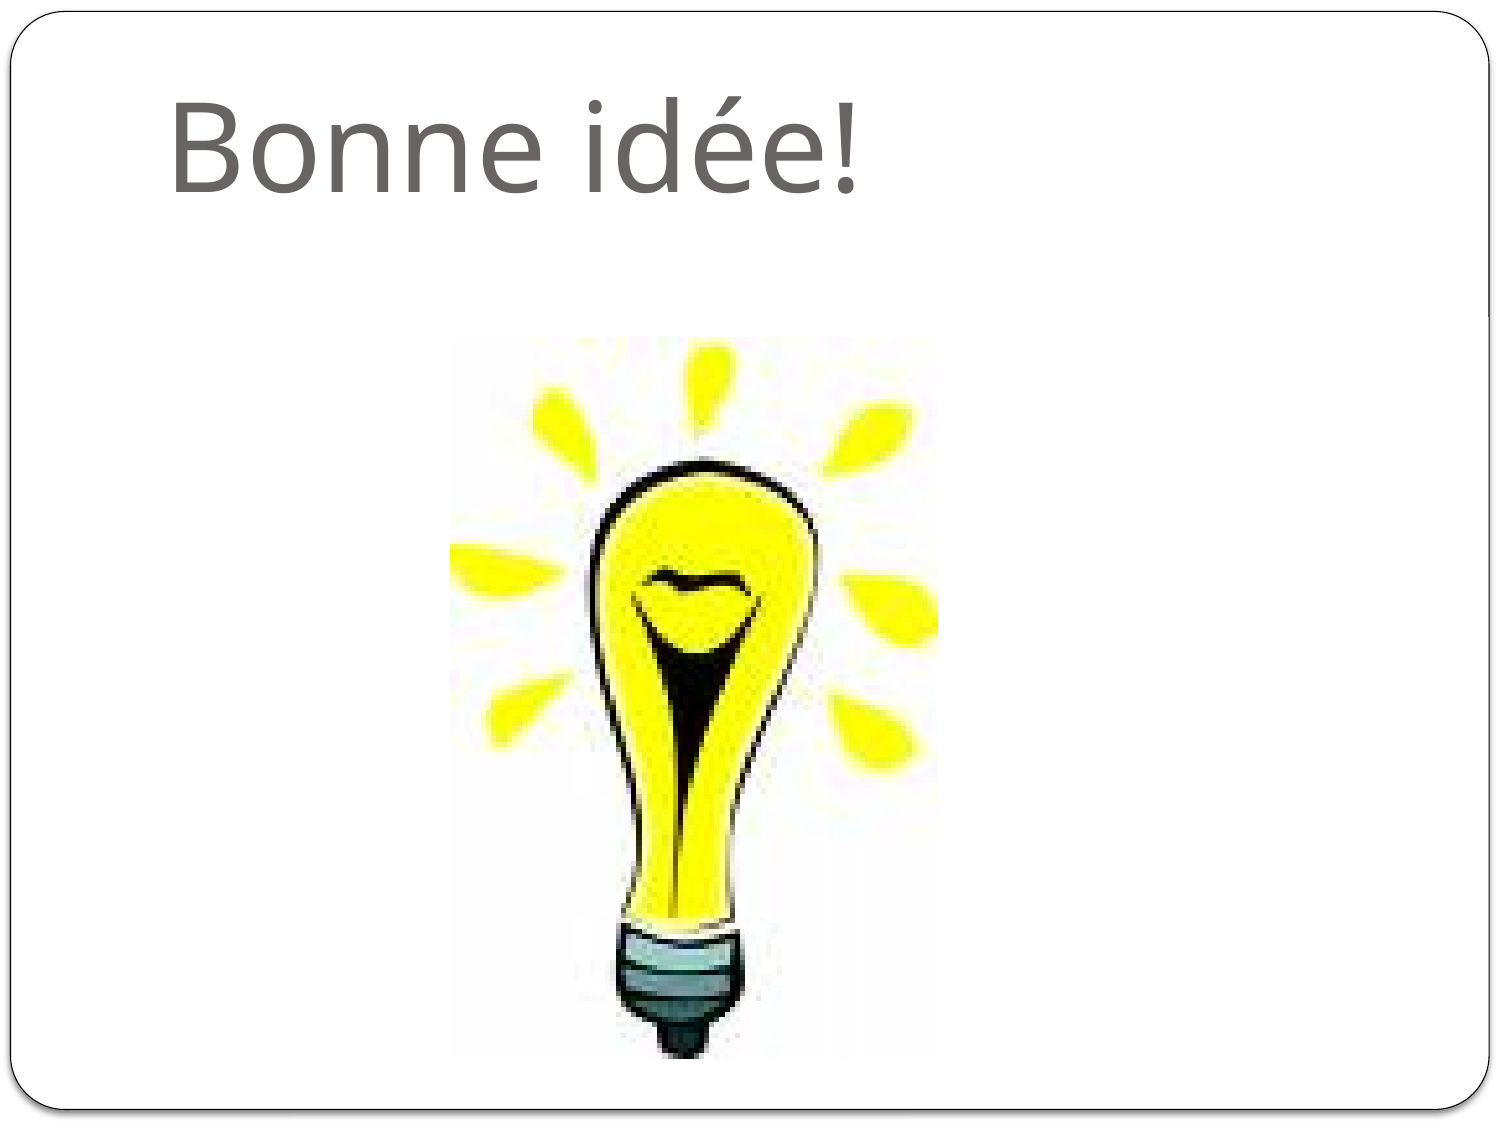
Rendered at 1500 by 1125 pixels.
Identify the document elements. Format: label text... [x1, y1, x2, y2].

title Bonne idée! [150, 45, 1425, 233]
picture [449, 337, 938, 1059]
